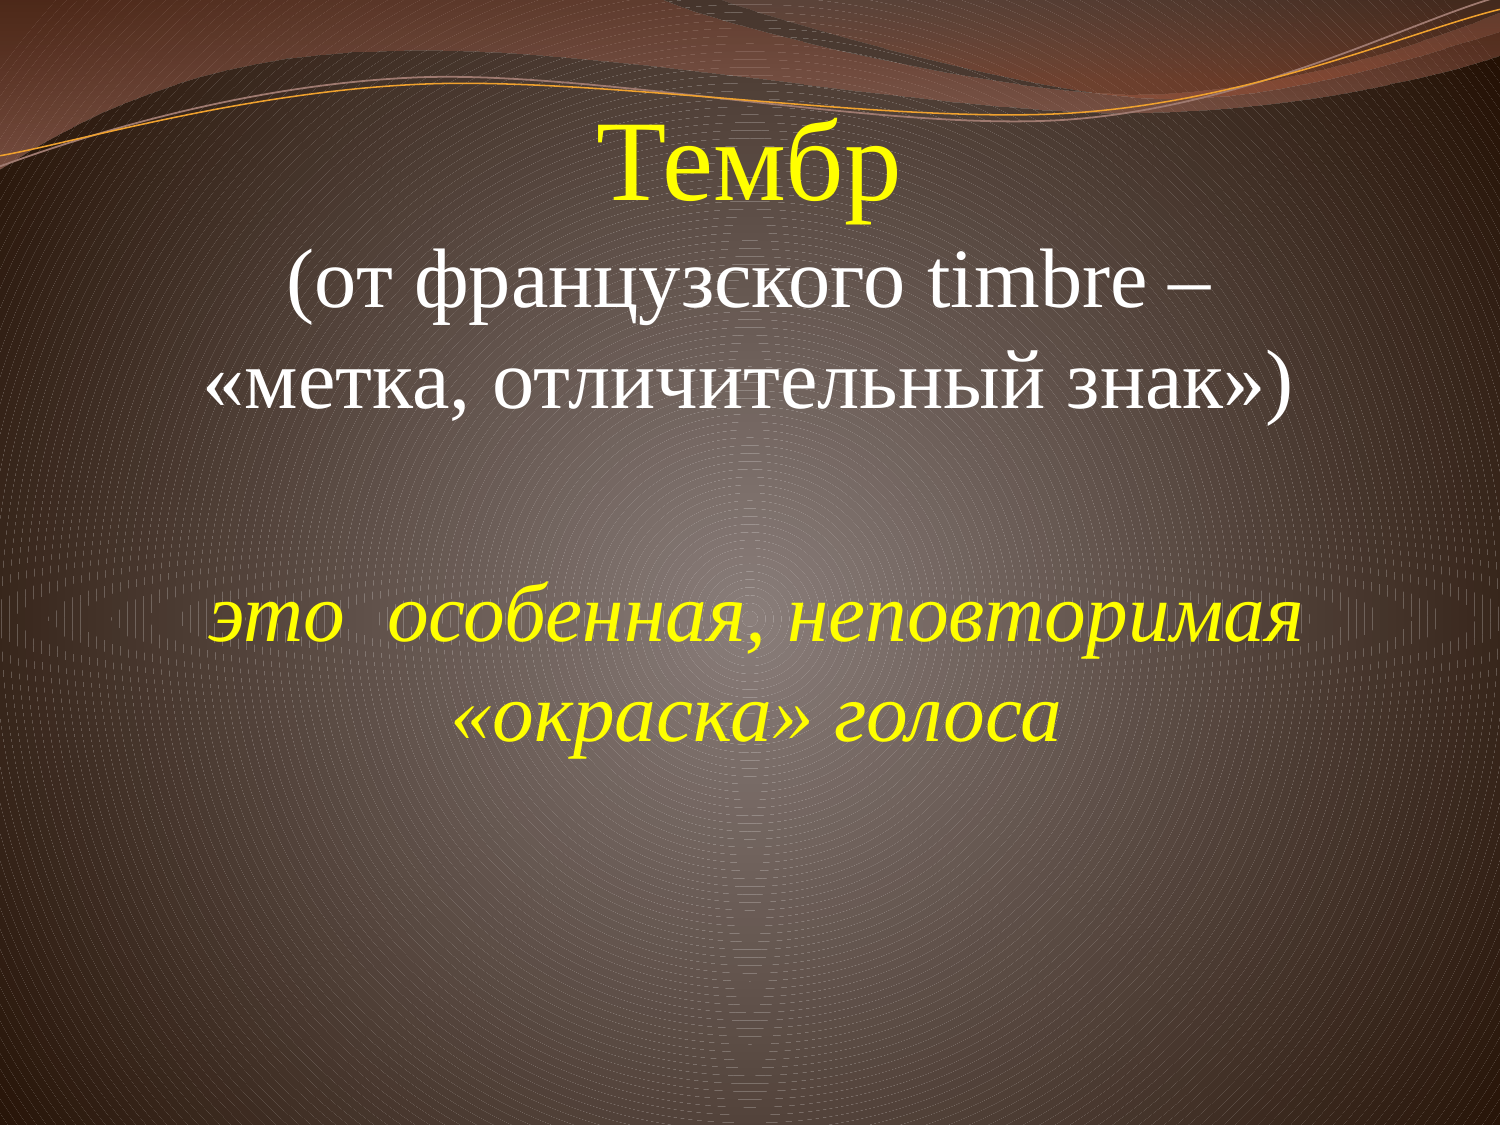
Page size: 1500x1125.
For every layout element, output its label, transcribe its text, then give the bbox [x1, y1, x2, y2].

subtitle это особенная, неповторимая «окраска» голоса [171, 550, 1353, 882]
title Тембр (от французского timbre – «метка, отличительный знак») [194, 78, 1307, 528]
